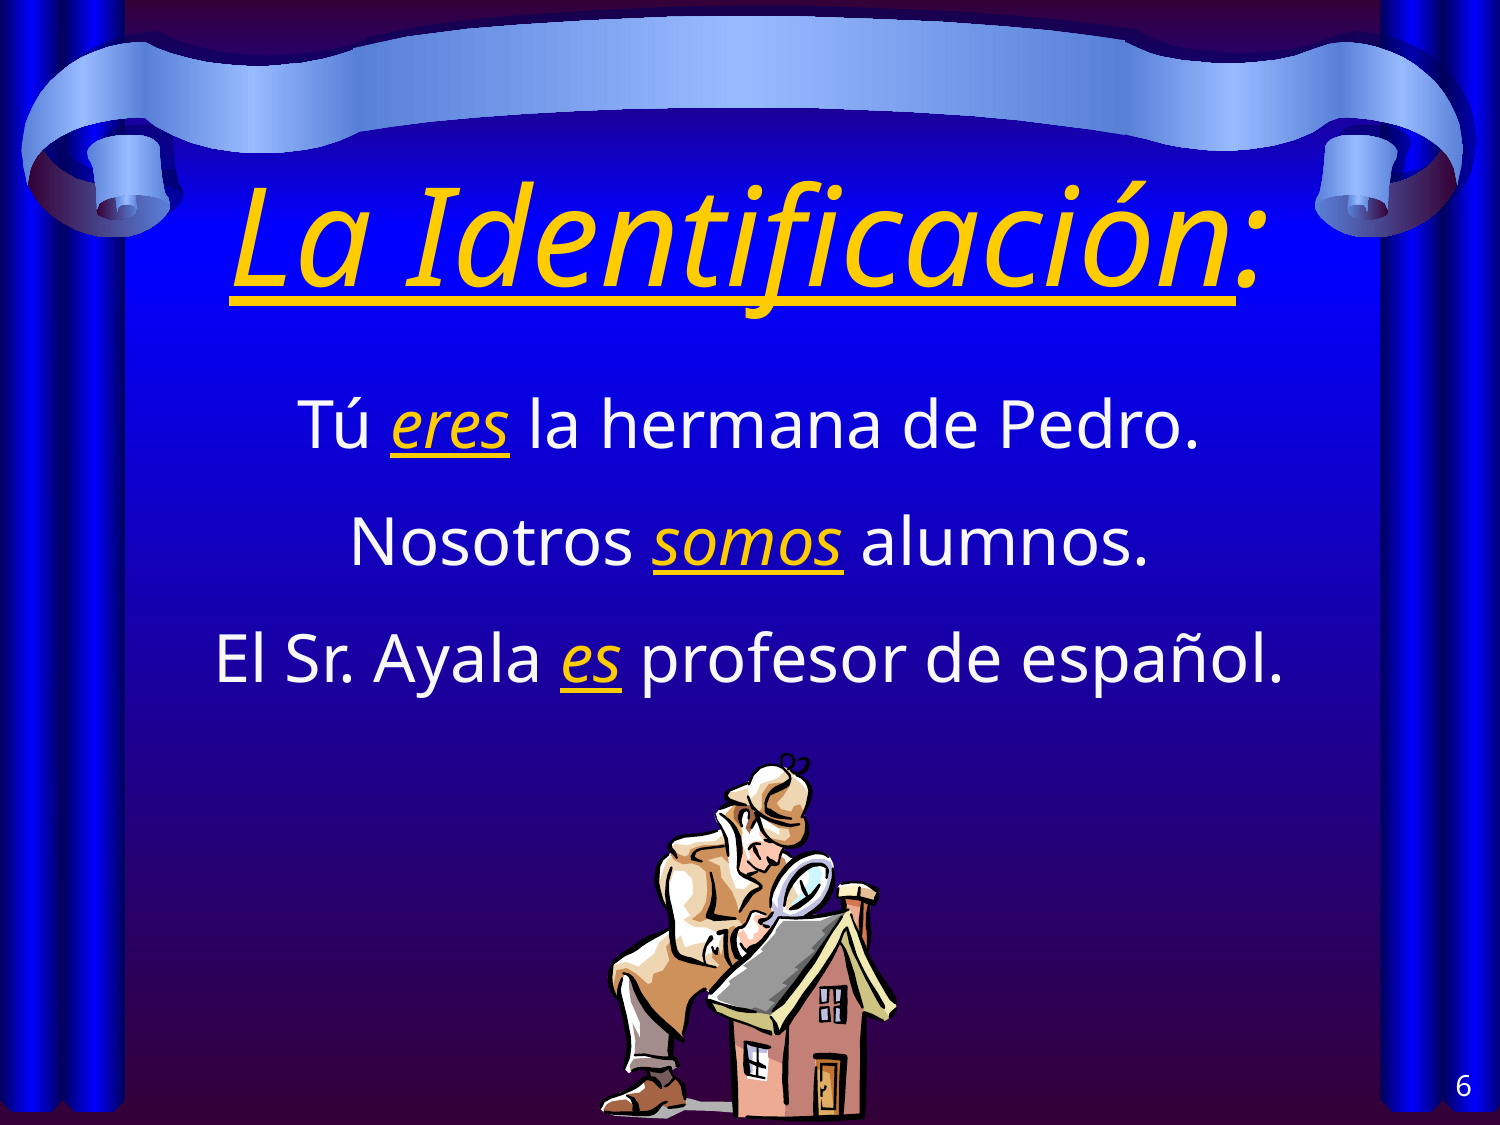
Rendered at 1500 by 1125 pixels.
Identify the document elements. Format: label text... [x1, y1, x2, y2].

title La Identificación: [112, 112, 1388, 300]
slide_number 6 [1187, 1050, 1500, 1125]
list Tú eres la hermana de Pedro. Nosotros somos alumnos. El Sr. Ayala es profesor de español. [112, 350, 1388, 738]
picture [598, 749, 901, 1125]
